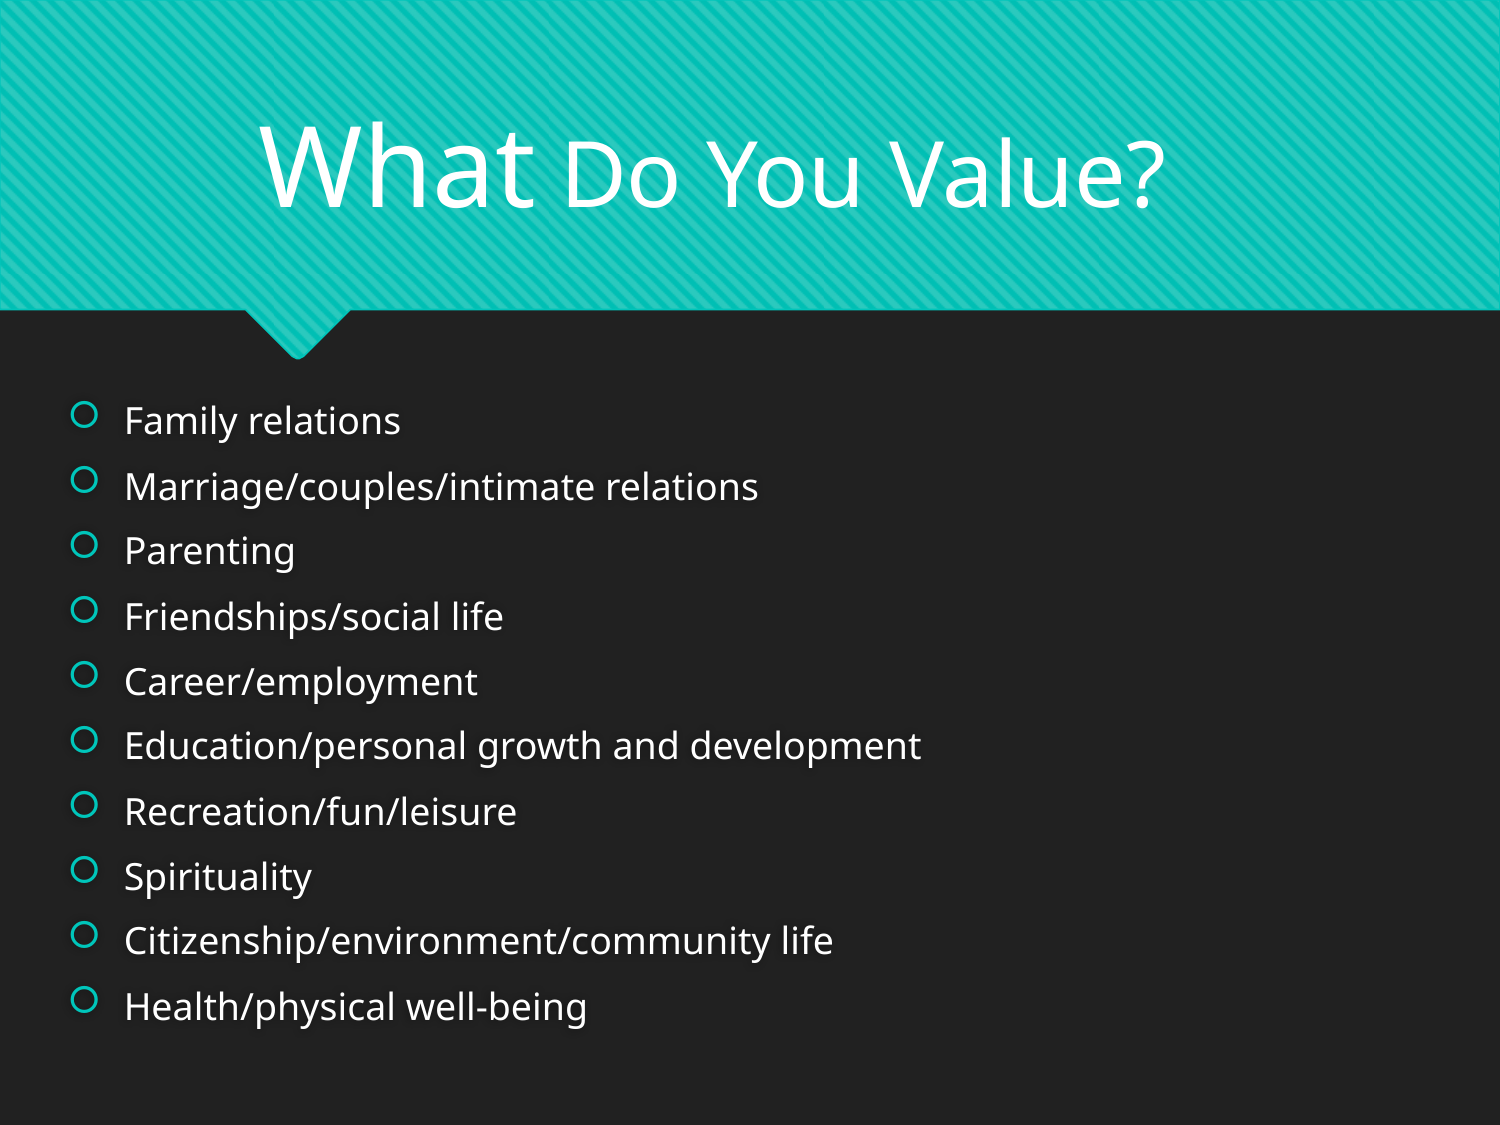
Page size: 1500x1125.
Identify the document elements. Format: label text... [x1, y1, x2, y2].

list Family relations Marriage/couples/intimate relations Parenting Friendships/social life Career/employment Education/personal growth and development Recreation/fun/leisure Spirituality Citizenship/environment/community life Health/physical well-being [52, 262, 1448, 1125]
text_box What Do You Value? [243, 87, 1257, 238]
